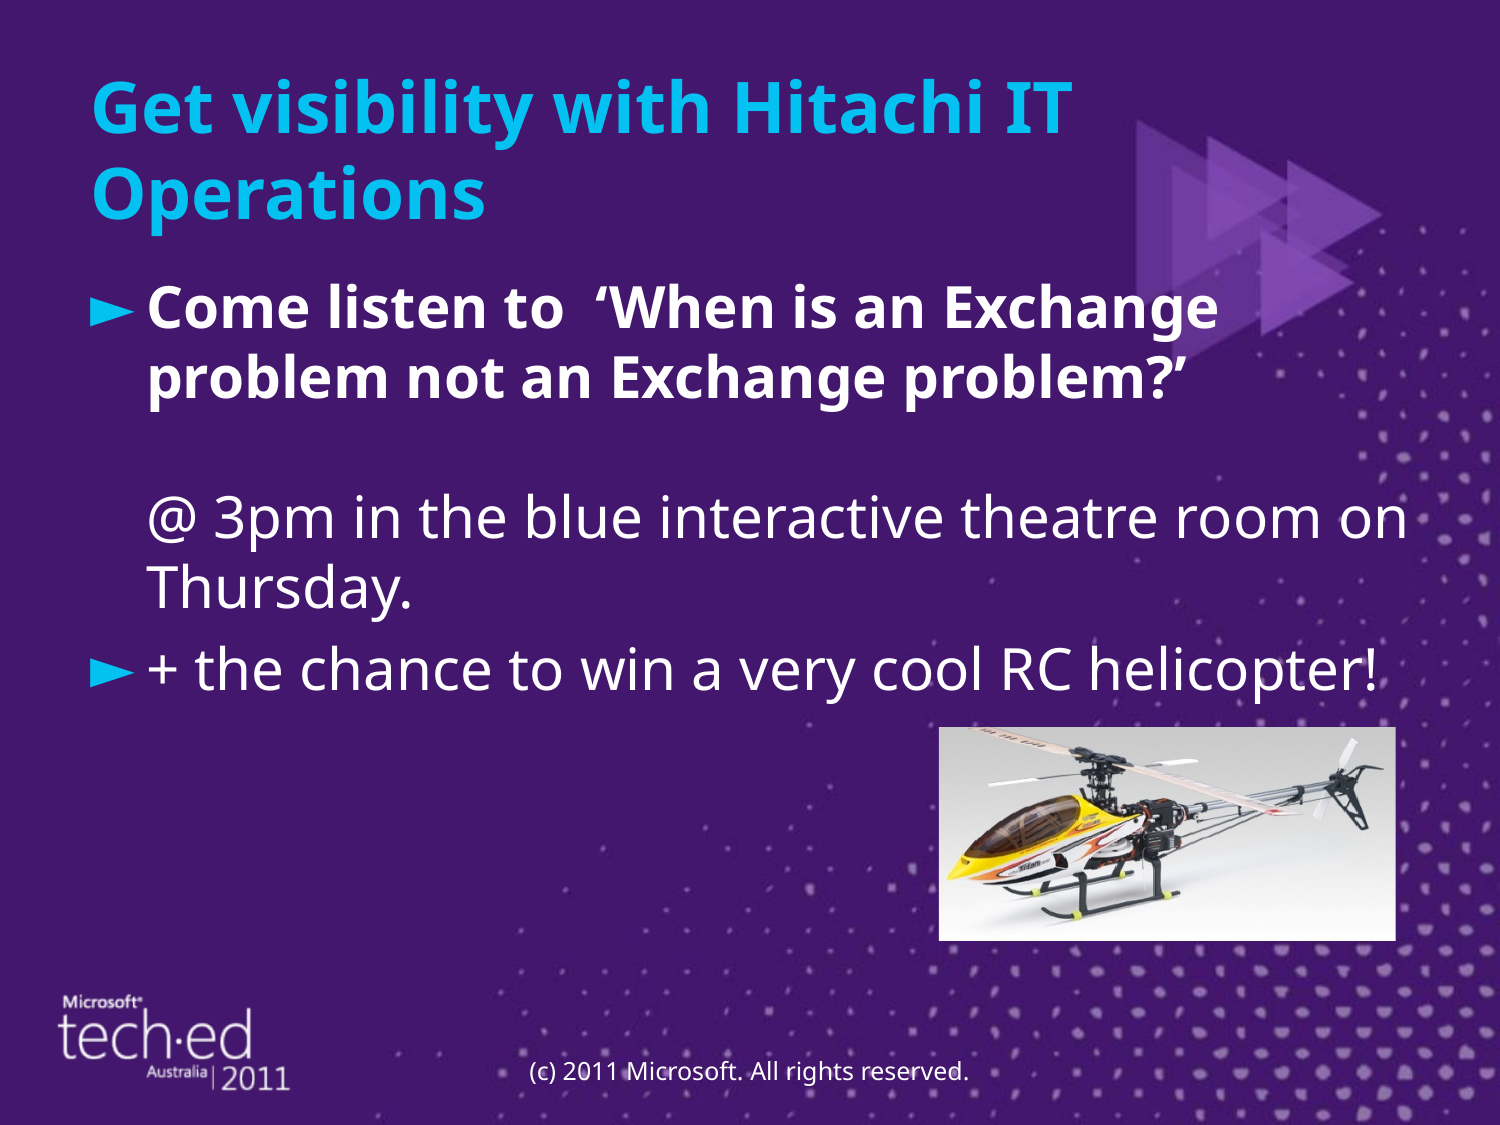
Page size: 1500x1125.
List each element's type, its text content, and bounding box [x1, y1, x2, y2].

footer (c) 2011 Microsoft. All rights reserved. [512, 1042, 988, 1103]
picture [0, 0, 1500, 1125]
list Come listen to ‘When is an Exchange problem not an Exchange problem?’ @ 3pm in the blue interactive theatre room on Thursday. + the chance to win a very cool RC helicopter! [75, 262, 1425, 1005]
title Get visibility with Hitachi IT Operations [75, 54, 1425, 243]
